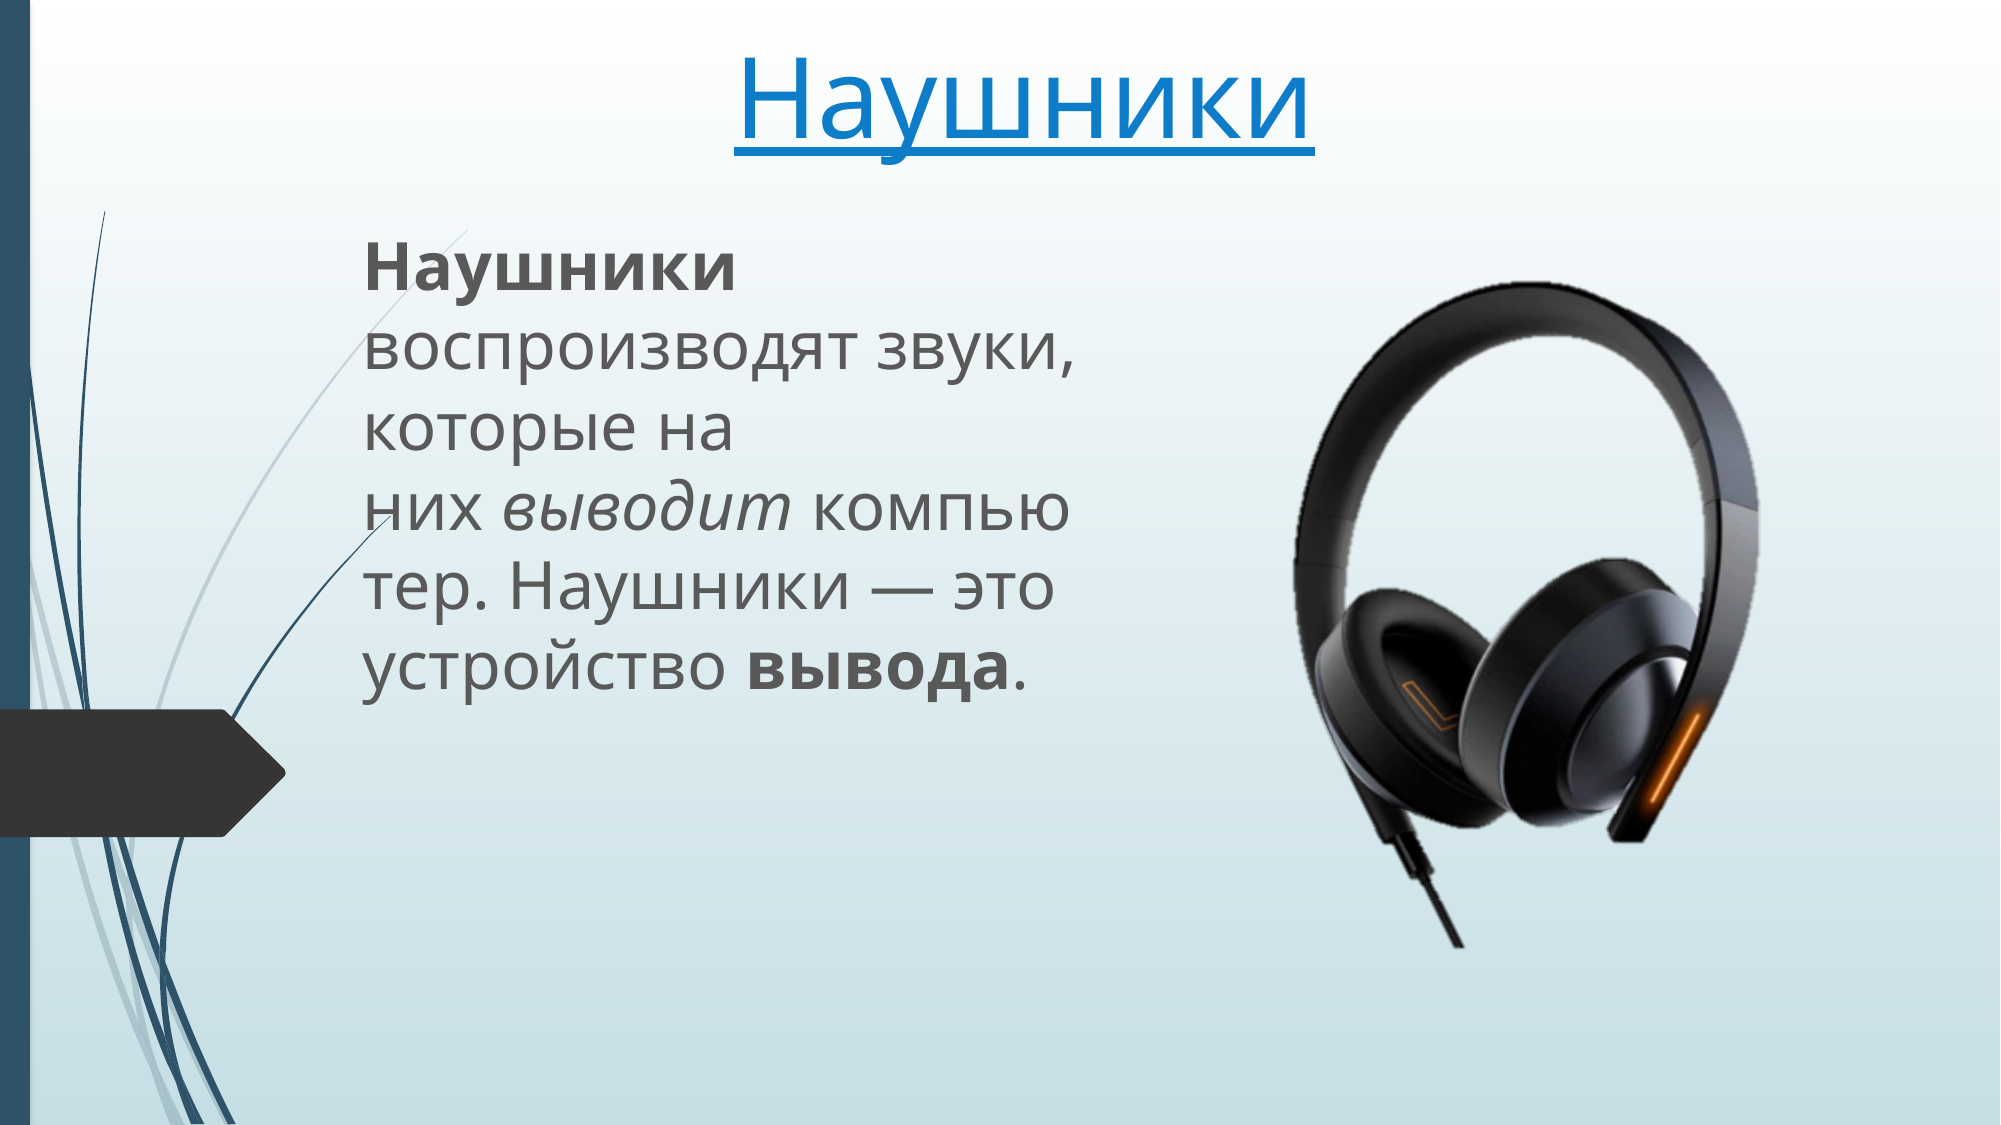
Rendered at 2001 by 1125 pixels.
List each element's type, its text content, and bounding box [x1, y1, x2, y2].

picture [1139, 215, 1904, 969]
title Наушники [719, 0, 1392, 188]
subtitle Наушники воспроизводят звуки, которые на них выводит компьютер. Наушники — это устройство вывода. [347, 215, 1118, 759]
